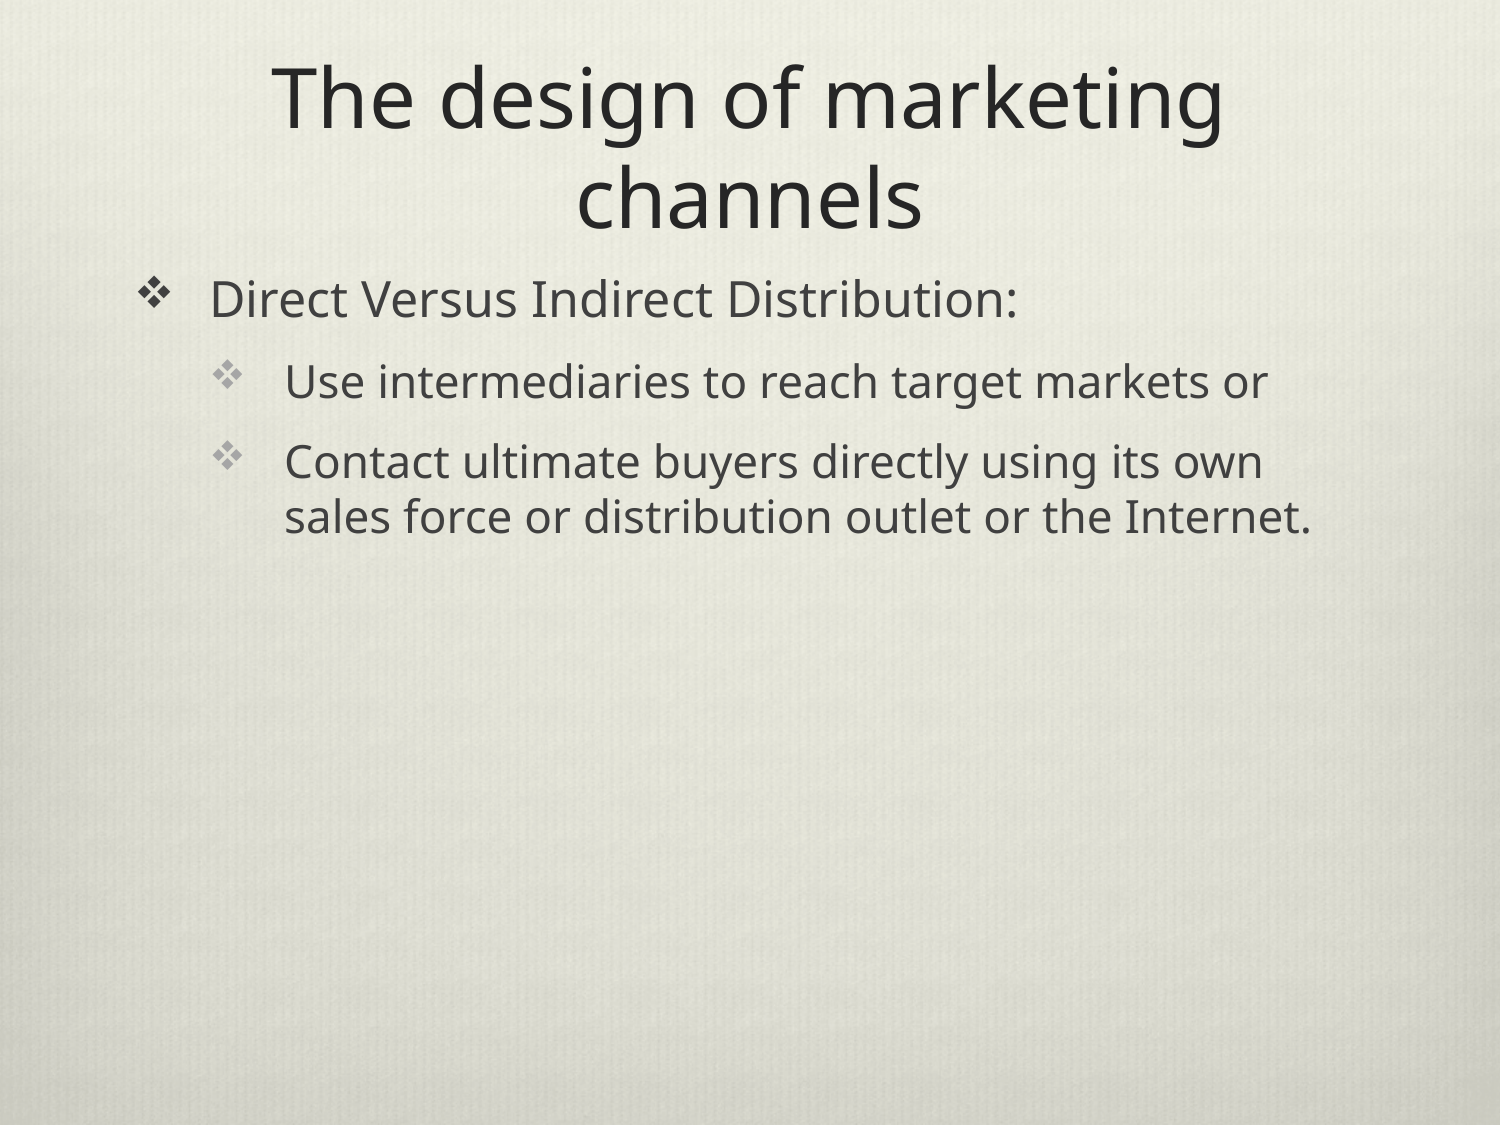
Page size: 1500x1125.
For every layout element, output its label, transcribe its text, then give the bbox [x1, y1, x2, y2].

list Direct Versus Indirect Distribution: Use intermediaries to reach target markets or Contact ultimate buyers directly using its own sales force or distribution outlet or the Internet. [119, 260, 1381, 1011]
title The design of marketing channels [119, 51, 1381, 240]
